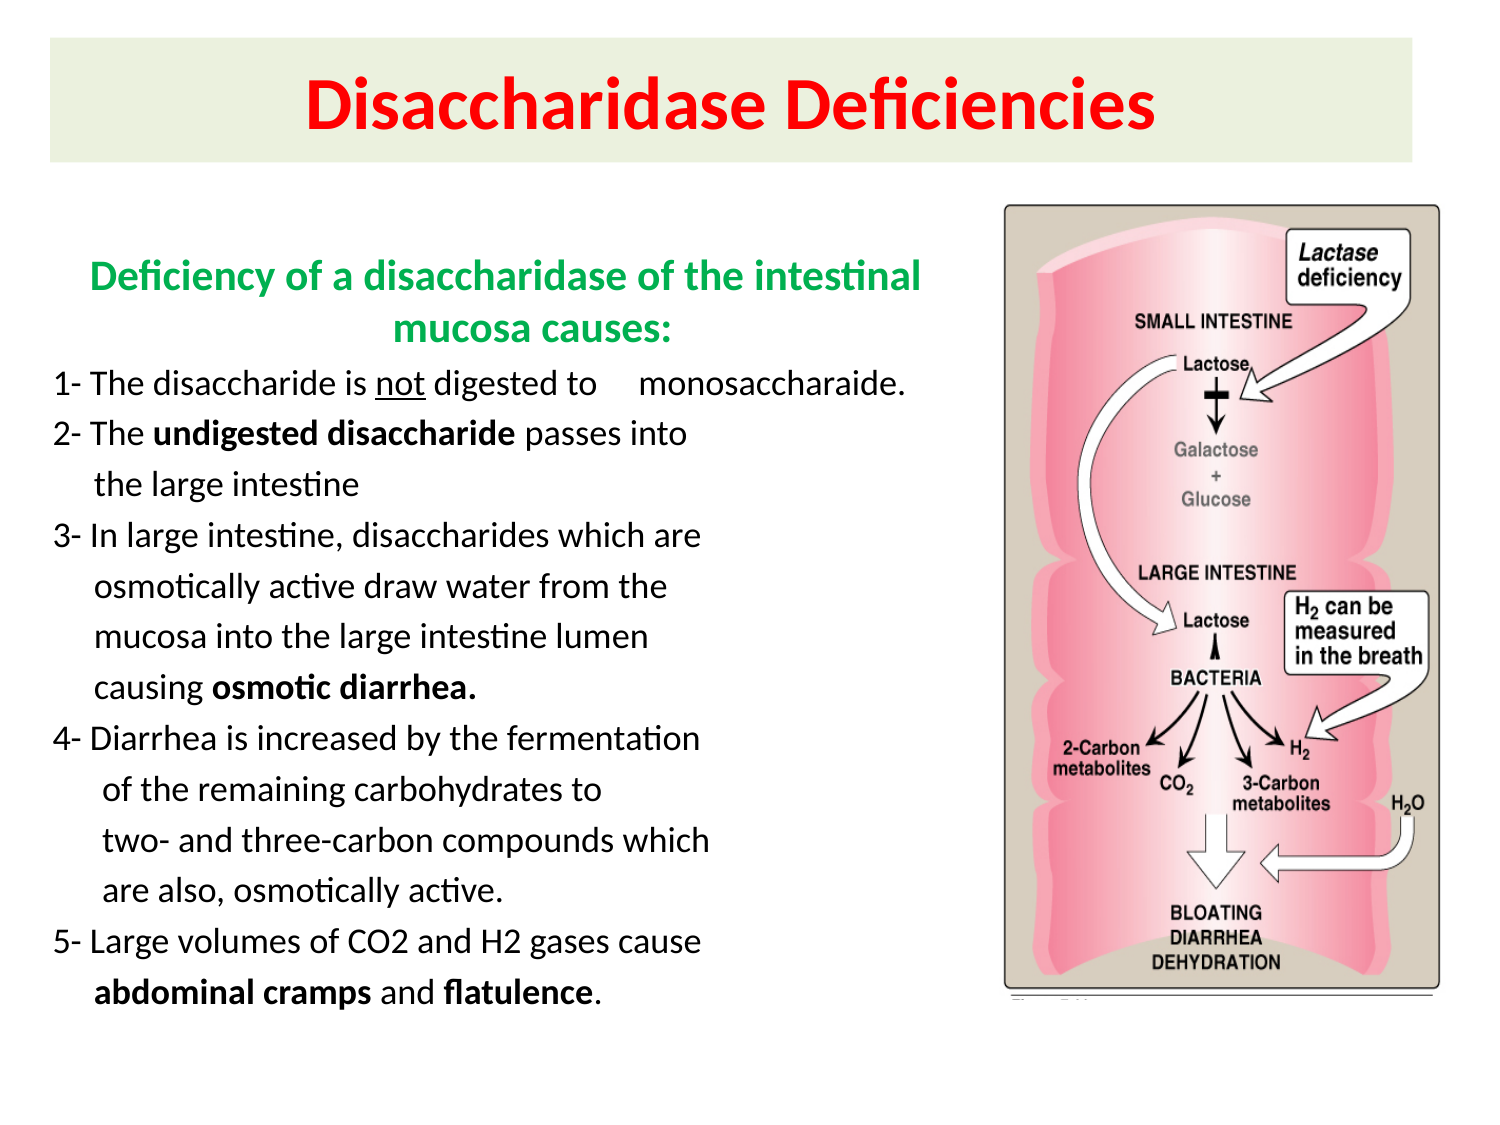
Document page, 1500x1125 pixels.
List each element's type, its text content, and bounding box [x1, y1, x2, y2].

picture [999, 199, 1451, 1001]
list Deficiency of a disaccharidase of the intestinal mucosa causes: 1- The disaccharide is not digested to monosaccharaide. 2- The undigested disaccharide passes into the large intestine 3- In large intestine, disaccharides which are osmotically active draw water from the mucosa into the large intestine lumen causing osmotic diarrhea. 4- Diarrhea is increased by the fermentation of the remaining carbohydrates to two- and three-carbon compounds which are also, osmotically active. 5- Large volumes of CO2 and H2 gases cause abdominal cramps and flatulence. [37, 187, 975, 1025]
title Disaccharidase Deficiencies [50, 37, 1413, 163]
